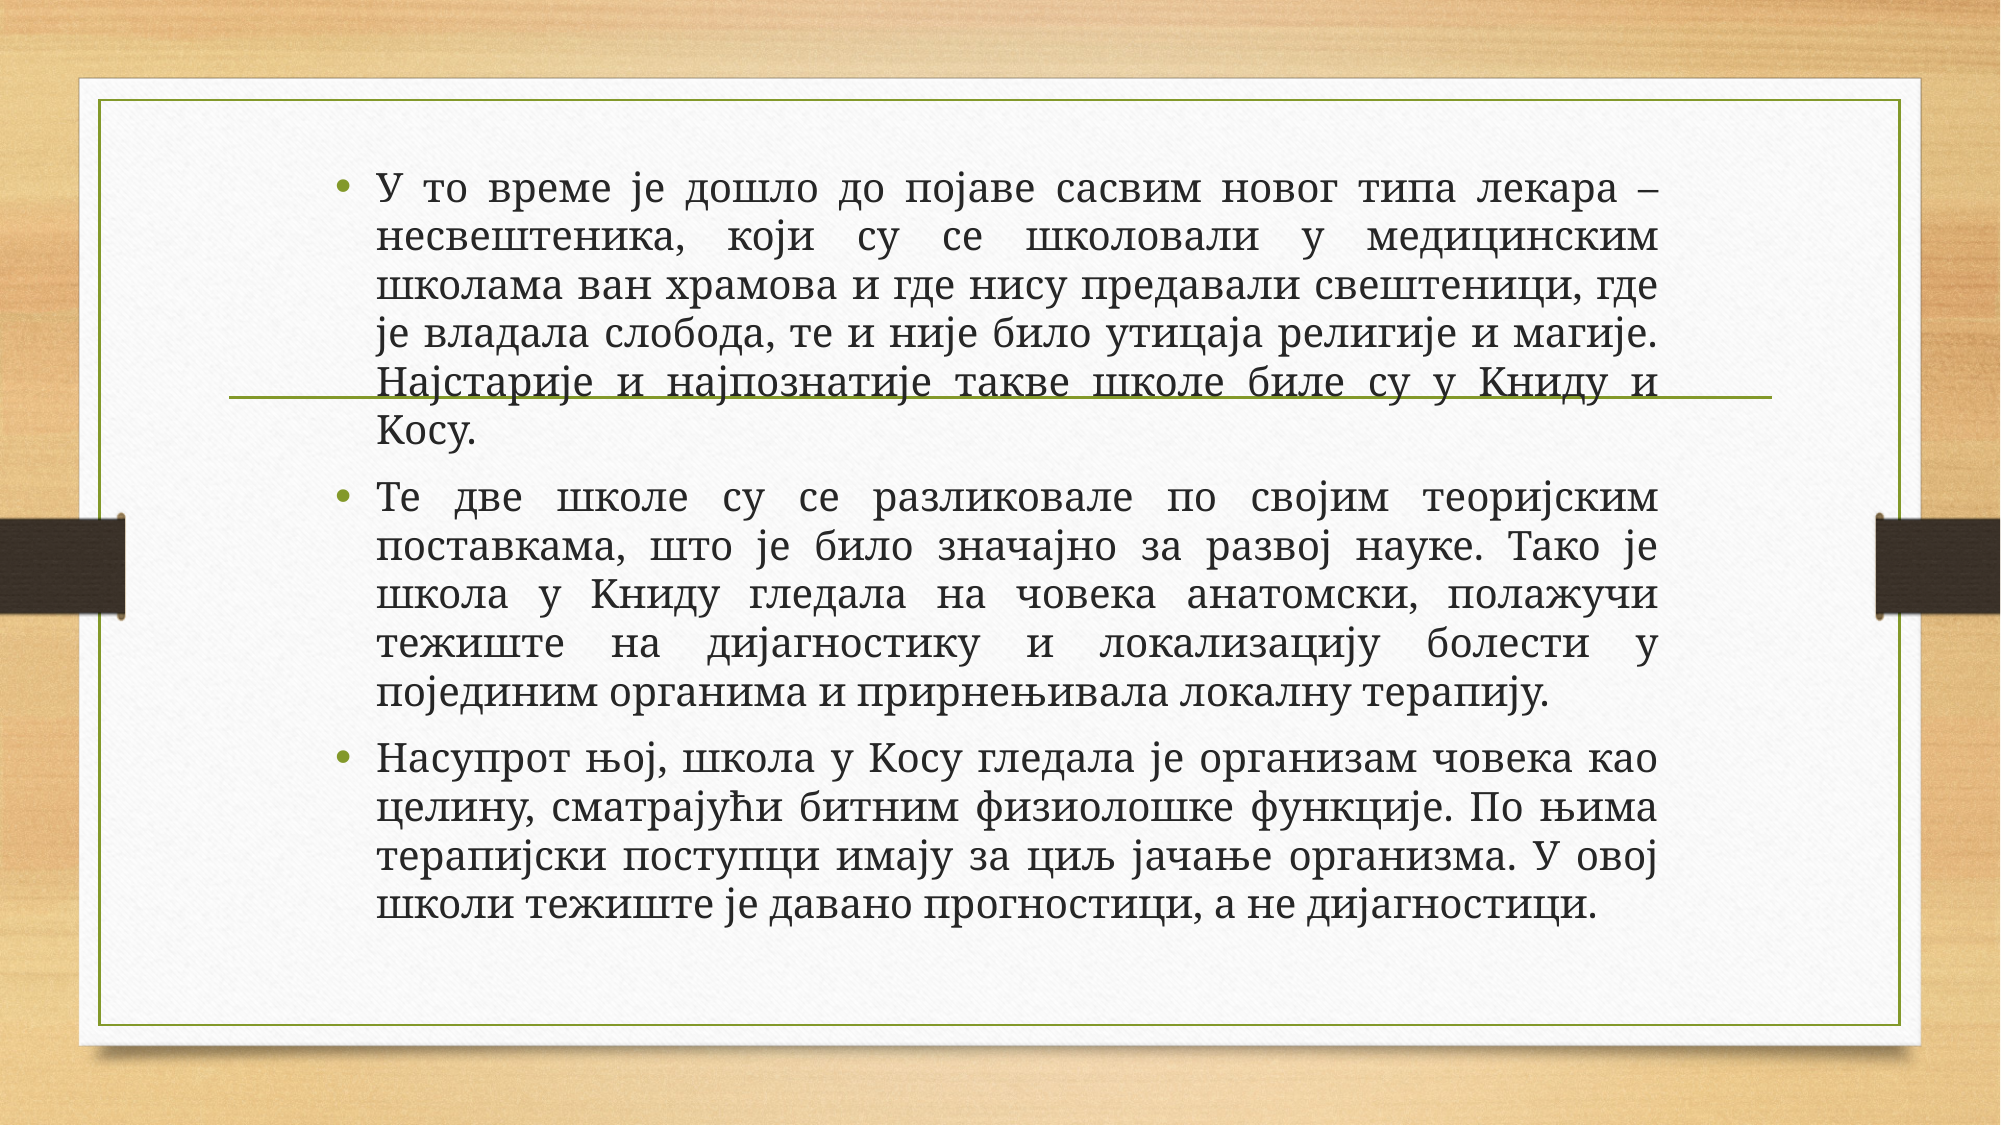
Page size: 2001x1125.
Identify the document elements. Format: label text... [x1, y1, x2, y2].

list У то време је дошло до појаве сасвим новог типа лекара – несвештеника, који су се школовали у медицинским школама ван храмова и где нису предавали свештеници, где је владала слобода, те и није било утицаја религије и магије. Најстарије и најпознатије такве школе биле су у Kниду и Kосу. Те две школе су се разликовале по својим теоријским поставкама, што је било значајно за развој науке. Тако је школа у Kниду гледала на човека анатомски, полажучи тежиште на дијагностику и локализацију болести у појединим органима и прирнењивала локалну терапију. Насупрот њој, школа у Kосу гледала је организам човека као целину, сматрајући битним физиолошке функције. По њима терапијски поступци имају за циљ јачање организма. У овој школи тежиште је давано прогностици, а не дијагностици. [320, 154, 1676, 939]
picture [0, 0, 2001, 1125]
